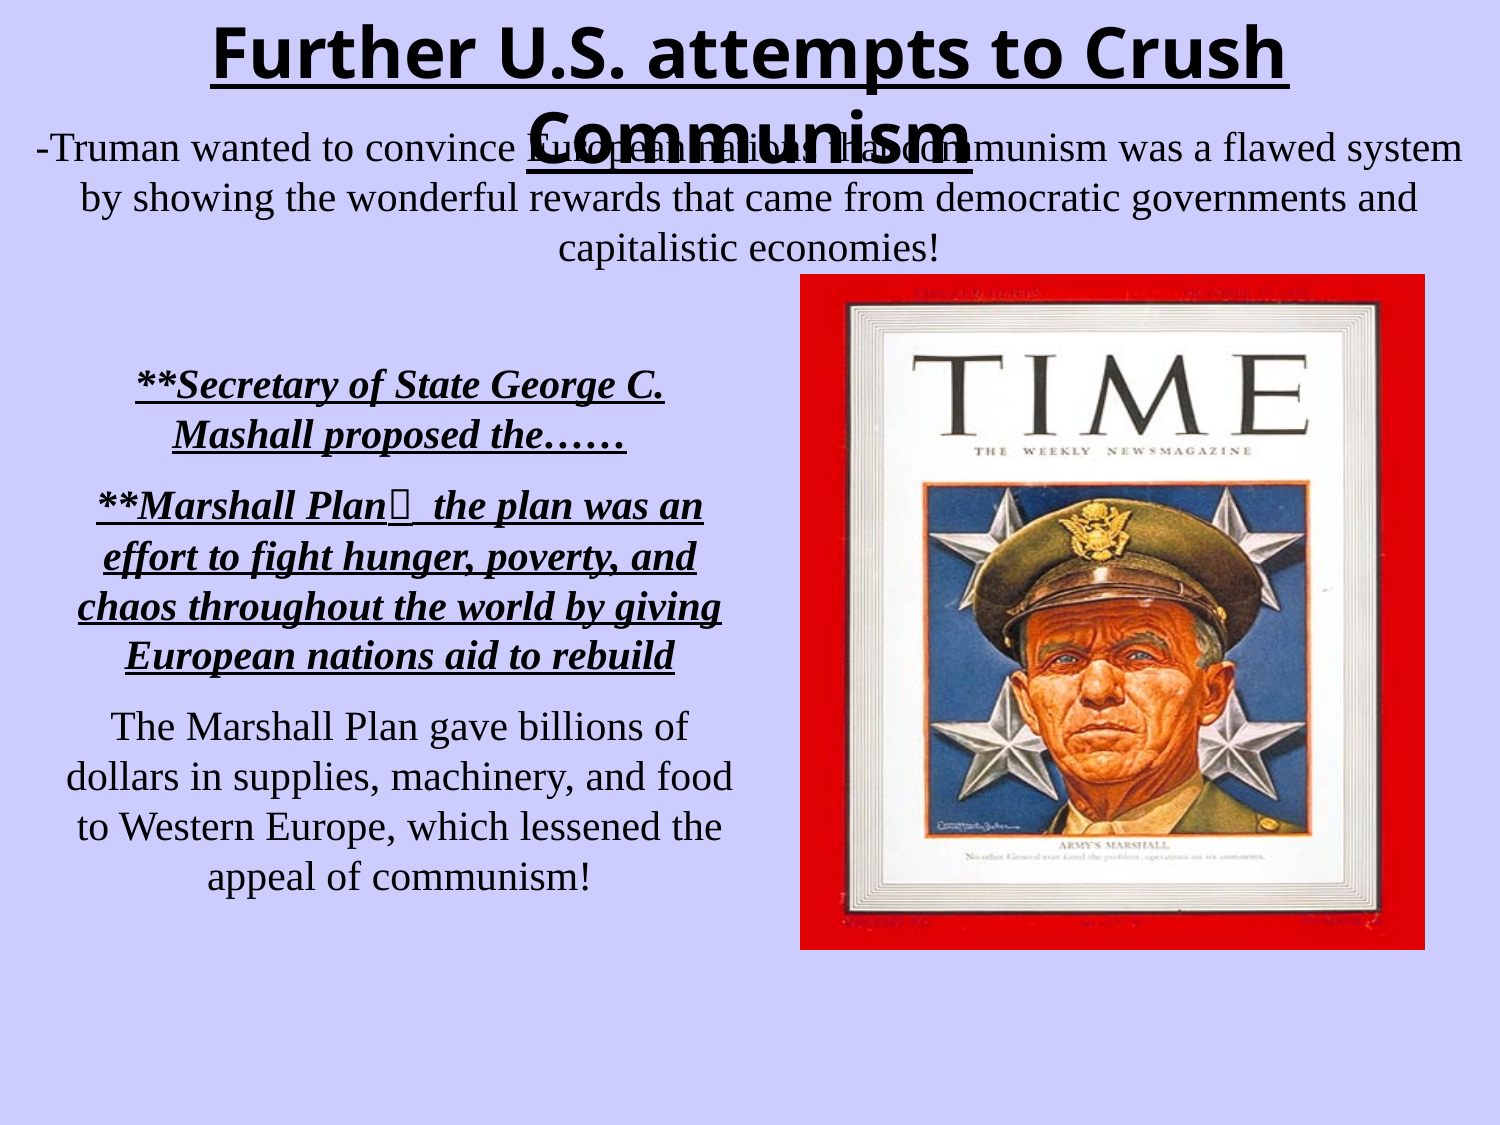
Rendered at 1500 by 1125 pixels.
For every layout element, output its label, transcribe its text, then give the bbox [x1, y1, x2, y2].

text_box -Truman wanted to convince European nations that communism was a flawed system by showing the wonderful rewards that came from democratic governments and capitalistic economies! [0, 112, 1500, 278]
text_box Further U.S. attempts to Crush Communism [0, 0, 1500, 112]
picture [799, 274, 1426, 951]
text_box **Secretary of State George C. Mashall proposed the…… **Marshall Plan the plan was an effort to fight hunger, poverty, and chaos throughout the world by giving European nations aid to rebuild The Marshall Plan gave billions of dollars in supplies, machinery, and food to Western Europe, which lessened the appeal of communism! [50, 349, 750, 907]
